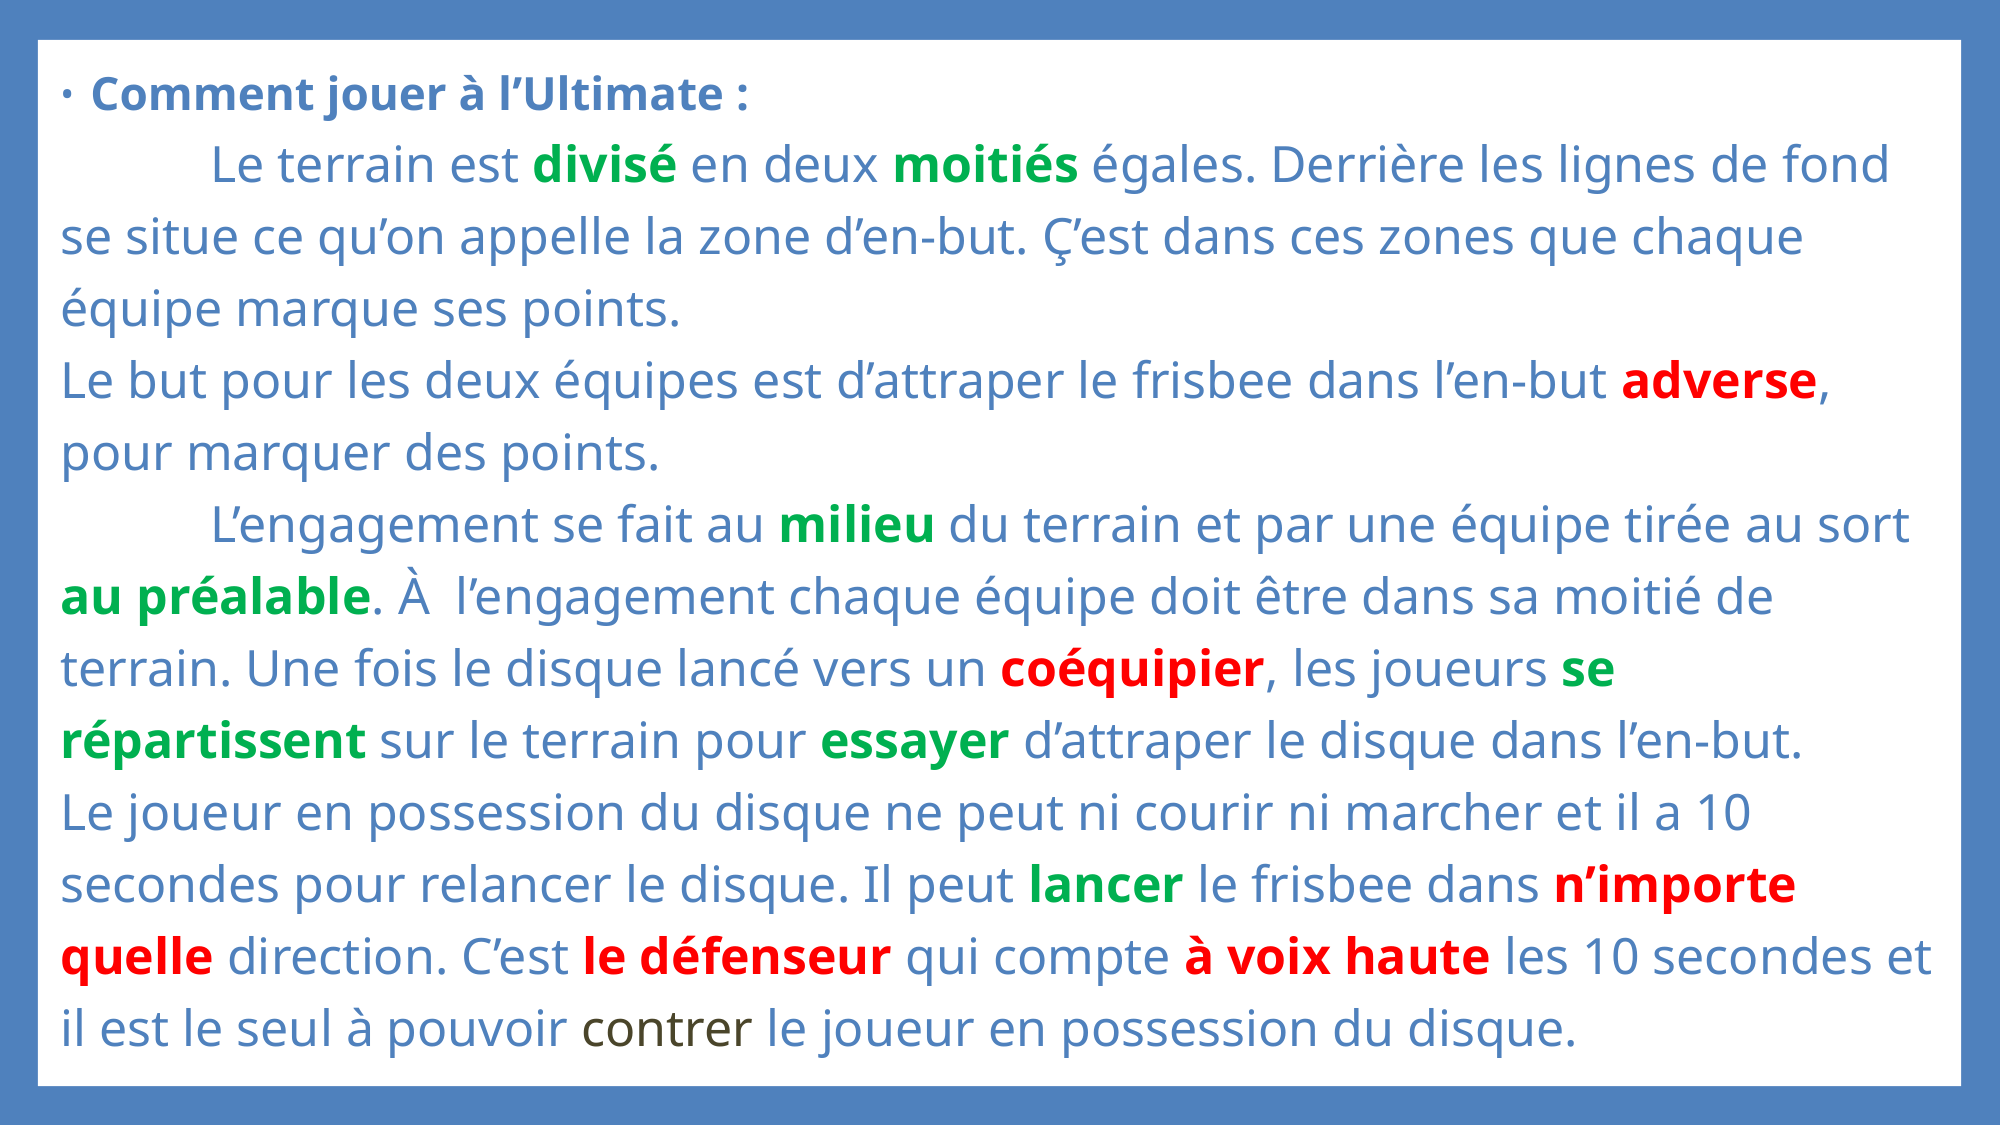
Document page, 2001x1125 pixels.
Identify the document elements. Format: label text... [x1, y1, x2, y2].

list Comment jouer à l’Ultimate : Le terrain est divisé en deux moitiés égales. Derrière les lignes de fond se situe ce qu’on appelle la zone d’en-but. Ç’est dans ces zones que chaque équipe marque ses points. Le but pour les deux équipes est d’attraper le frisbee dans l’en-but adverse, pour marquer des points. L’engagement se fait au milieu du terrain et par une équipe tirée au sort au préalable. À l’engagement chaque équipe doit être dans sa moitié de terrain. Une fois le disque lancé vers un coéquipier, les joueurs se répartissent sur le terrain pour essayer d’attraper le disque dans l’en-but. Le joueur en possession du disque ne peut ni courir ni marcher et il a 10 secondes pour relancer le disque. Il peut lancer le frisbee dans n’importe quelle direction. C’est le défenseur qui compte à voix haute les 10 secondes et il est le seul à pouvoir contrer le joueur en possession du disque. [37, 63, 1950, 1115]
